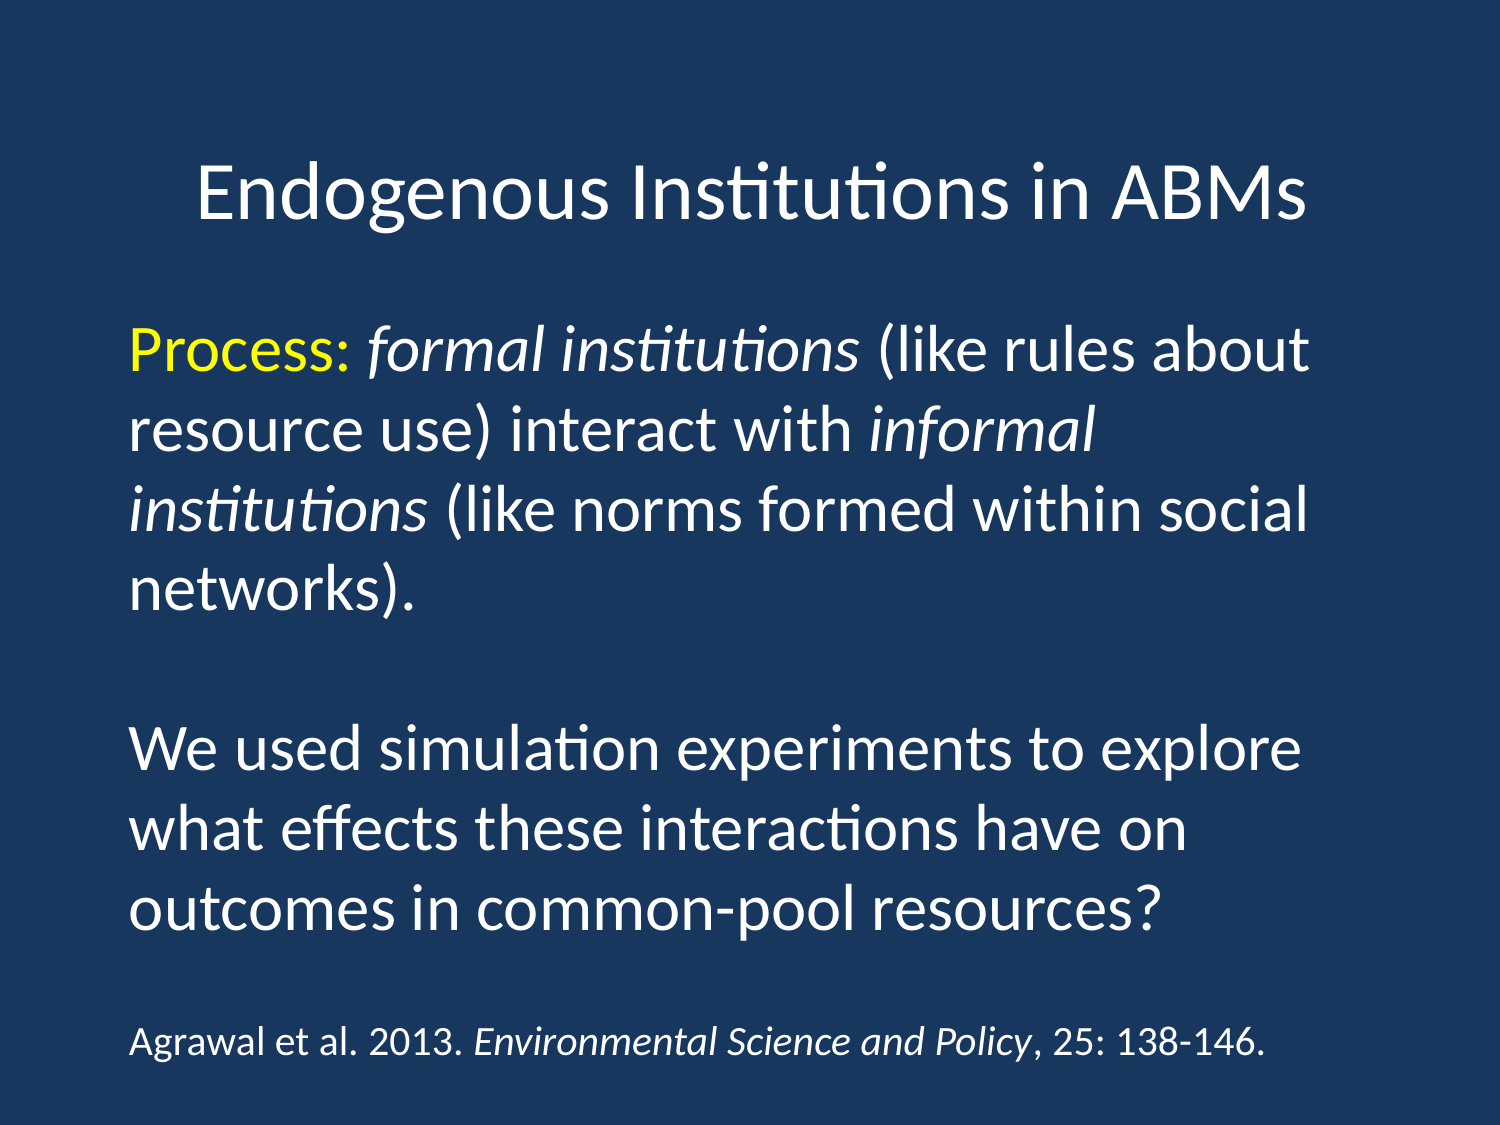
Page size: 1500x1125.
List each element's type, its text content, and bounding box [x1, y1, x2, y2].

title Endogenous Institutions in ABMs [68, 87, 1436, 287]
text_box Process: formal institutions (like rules about resource use) interact with informal institutions (like norms formed within social networks). We used simulation experiments to explore what effects these interactions have on outcomes in common-pool resources? Agrawal et al. 2013. Environmental Science and Policy, 25: 138-146. [114, 296, 1384, 1072]
